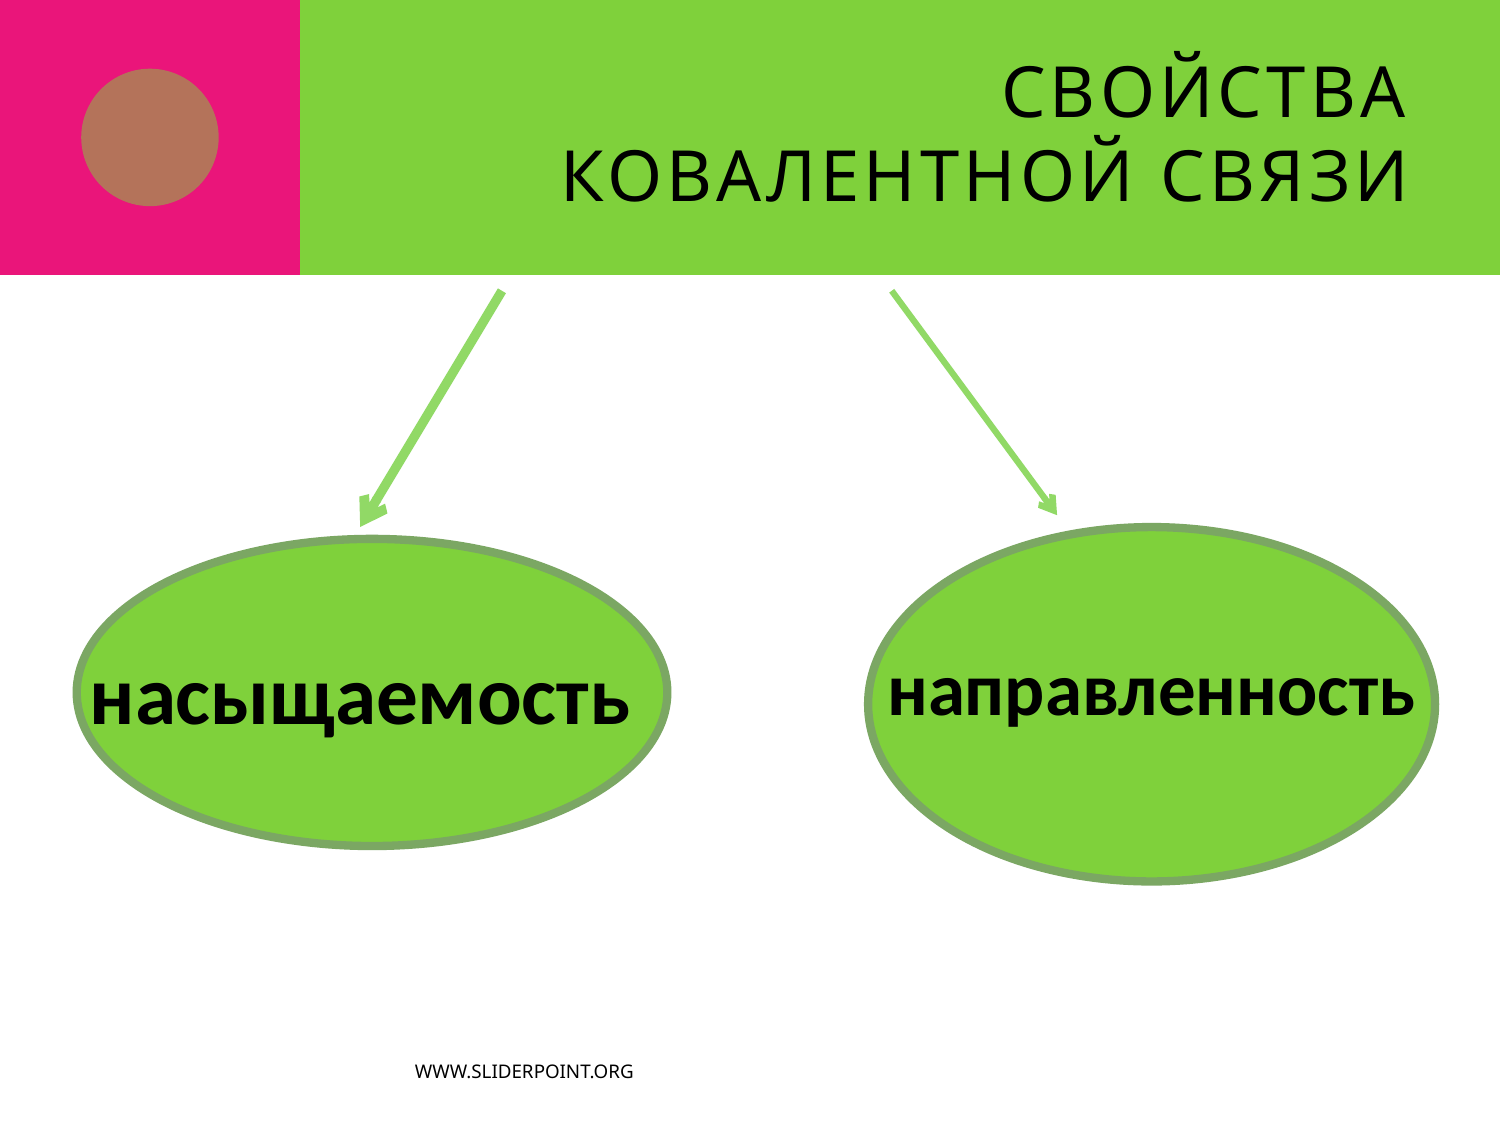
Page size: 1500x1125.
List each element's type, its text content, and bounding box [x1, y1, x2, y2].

text_box [94, 535, 650, 633]
text_box насыщаемость [53, 633, 668, 749]
text_box [1436, 677, 1440, 732]
text_box [863, 673, 868, 735]
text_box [359, 290, 503, 528]
text_box направленность [868, 633, 1436, 739]
text_box [92, 749, 652, 851]
footer www.sliderpoint.org [399, 1042, 875, 1103]
text_box [869, 739, 1434, 886]
text_box [668, 668, 672, 717]
title Свойства ковалентной связи [399, 37, 1425, 225]
text_box [886, 522, 1417, 633]
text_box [891, 290, 1058, 516]
